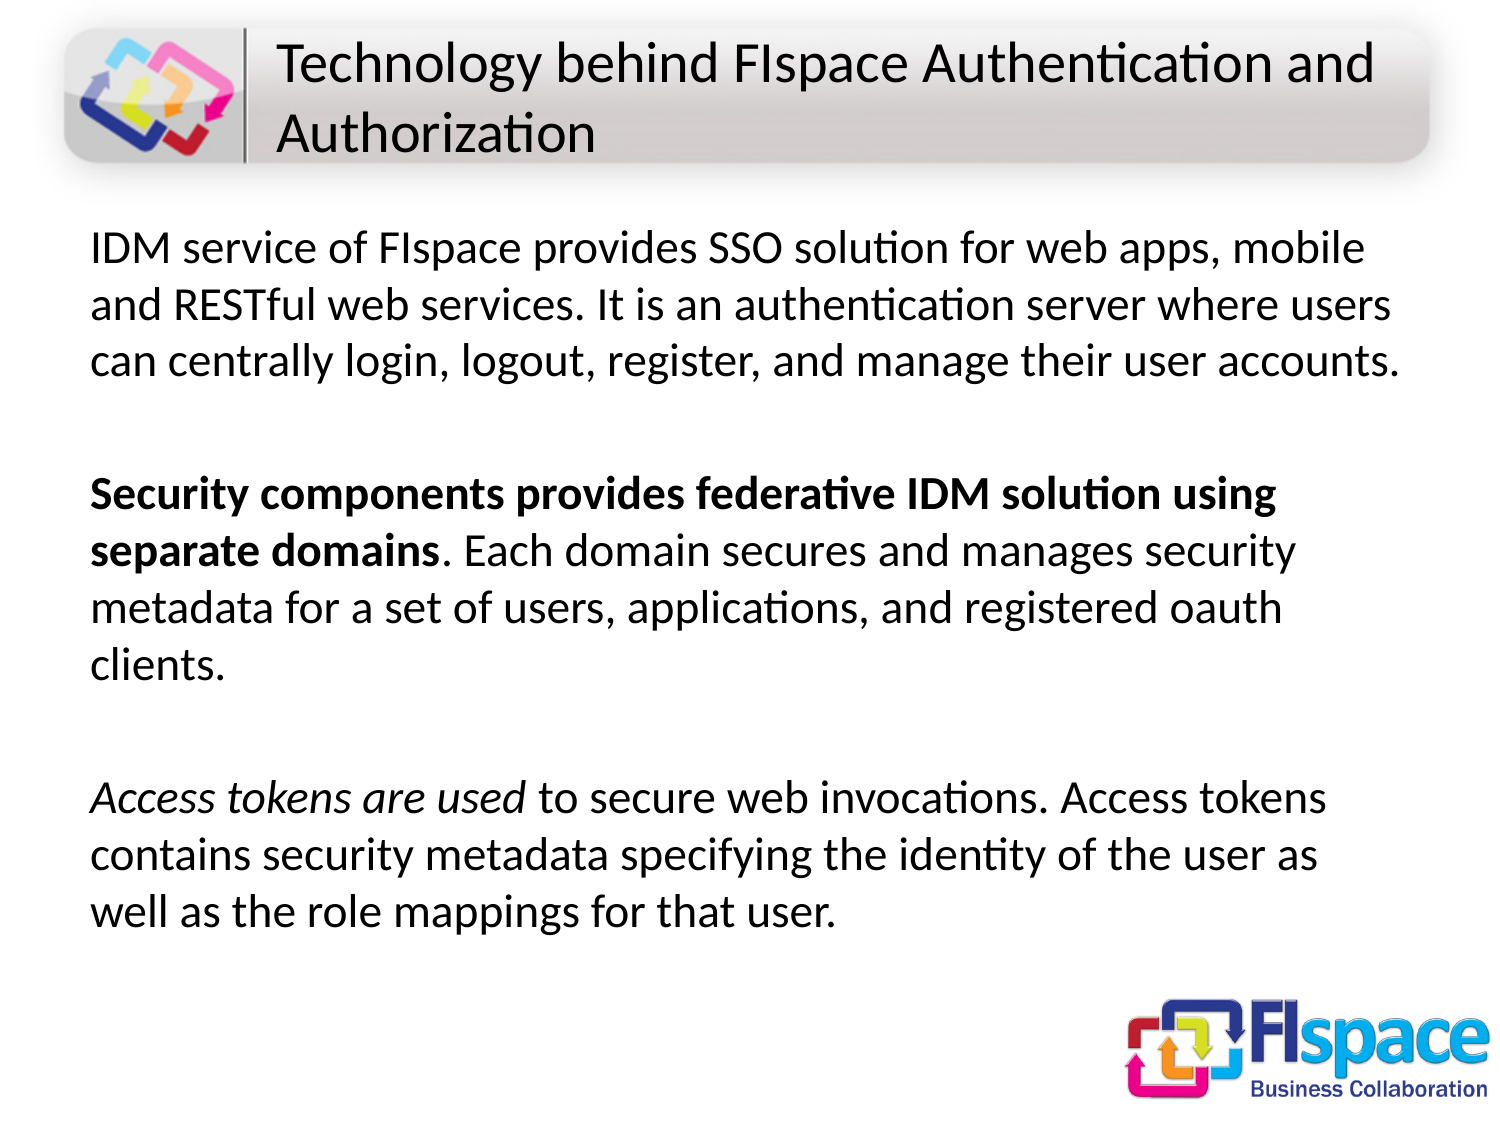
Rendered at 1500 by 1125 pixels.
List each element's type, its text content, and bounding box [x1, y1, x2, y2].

picture [0, 0, 1500, 253]
picture [1118, 993, 1496, 1101]
title Technology behind FIspace Authentication and Authorization [261, 39, 1401, 149]
list IDM service of FIspace provides SSO solution for web apps, mobile and RESTful web services. It is an authentication server where users can centrally login, logout, register, and manage their user accounts. Security components provides federative IDM solution using separate domains. Each domain secures and manages security metadata for a set of users, applications, and registered oauth clients. Access tokens are used to secure web invocations. Access tokens contains security metadata specifying the identity of the user as well as the role mappings for that user. [75, 208, 1425, 988]
